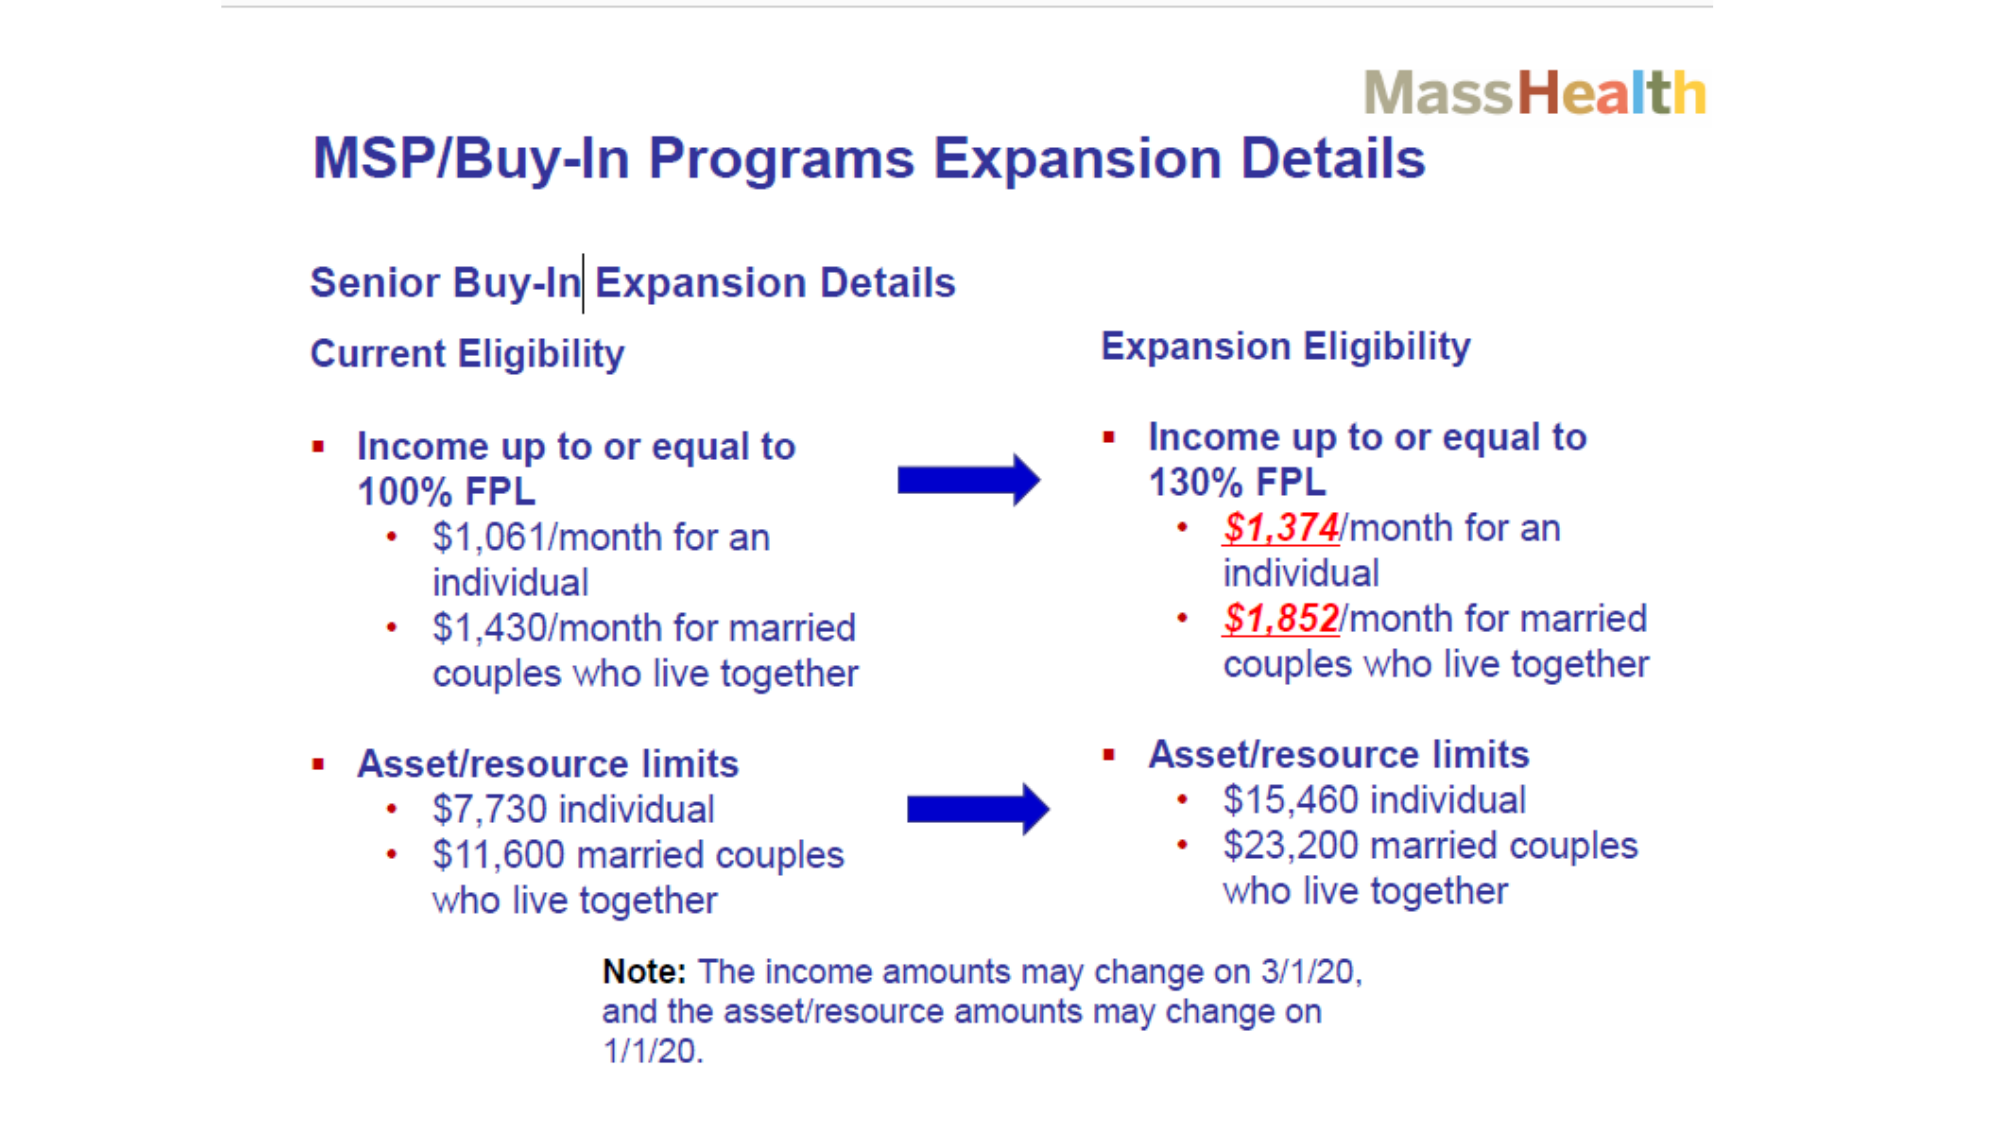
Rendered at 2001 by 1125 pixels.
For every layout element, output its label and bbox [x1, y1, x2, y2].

picture [221, 0, 1714, 1121]
